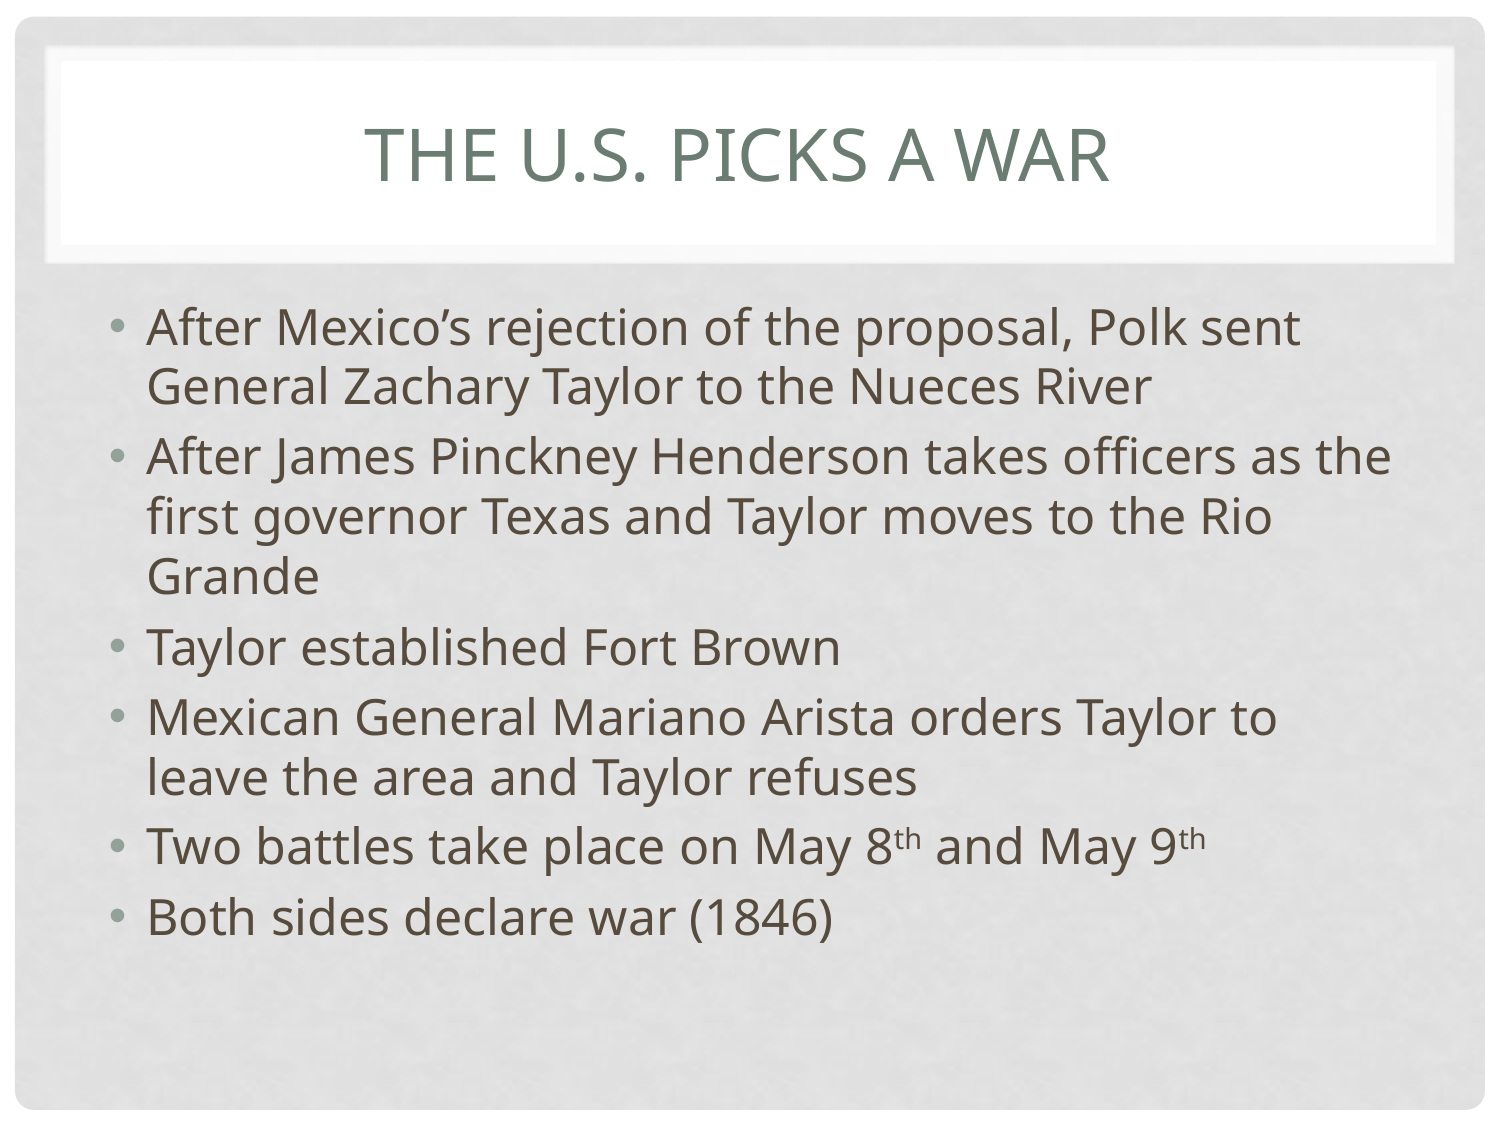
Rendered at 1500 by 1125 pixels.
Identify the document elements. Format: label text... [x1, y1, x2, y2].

title The U.S. Picks a war [69, 66, 1425, 238]
list After Mexico’s rejection of the proposal, Polk sent General Zachary Taylor to the Nueces River After James Pinckney Henderson takes officers as the first governor Texas and Taylor moves to the Rio Grande Taylor established Fort Brown Mexican General Mariano Arista orders Taylor to leave the area and Taylor refuses Two battles take place on May 8th and May 9th Both sides declare war (1846) [75, 287, 1425, 1005]
